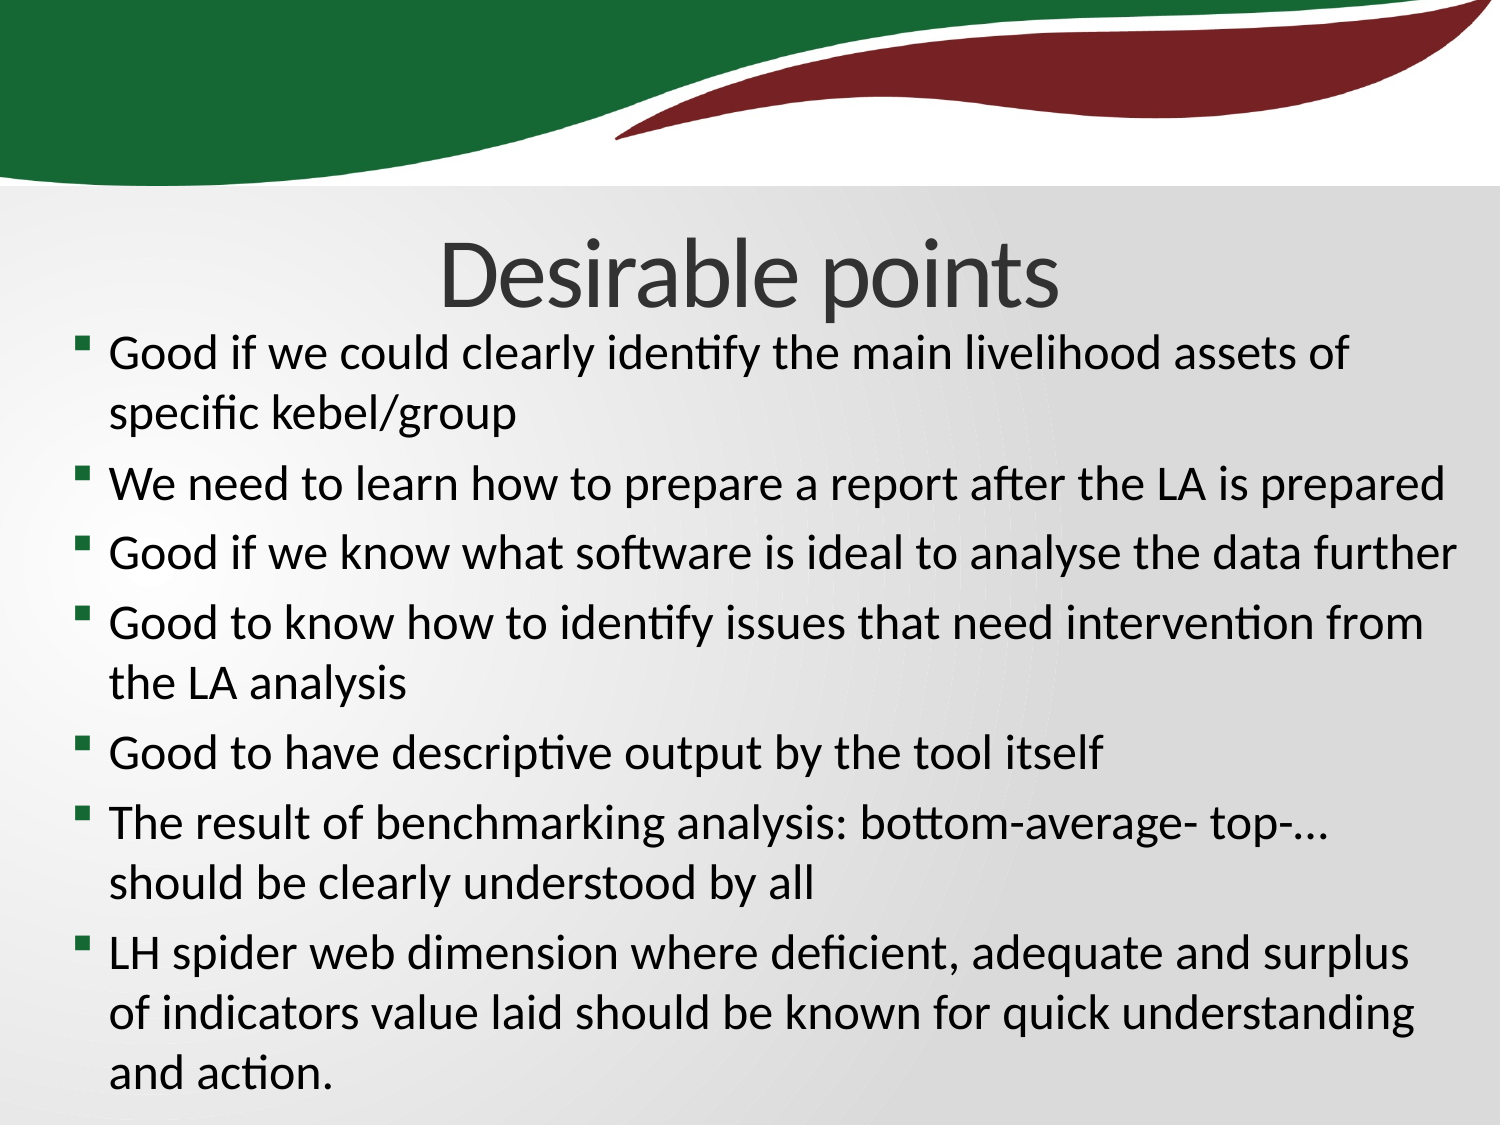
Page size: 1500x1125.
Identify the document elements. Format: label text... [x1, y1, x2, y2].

title Desirable points [75, 200, 1425, 293]
list Good if we could clearly identify the main livelihood assets of specific kebel/group We need to learn how to prepare a report after the LA is prepared Good if we know what software is ideal to analyse the data further Good to know how to identify issues that need intervention from the LA analysis Good to have descriptive output by the tool itself The result of benchmarking analysis: bottom-average- top-…should be clearly understood by all LH spider web dimension where deficient, adequate and surplus of indicators value laid should be known for quick understanding and action. [37, 312, 1475, 1125]
picture [0, 0, 1500, 186]
